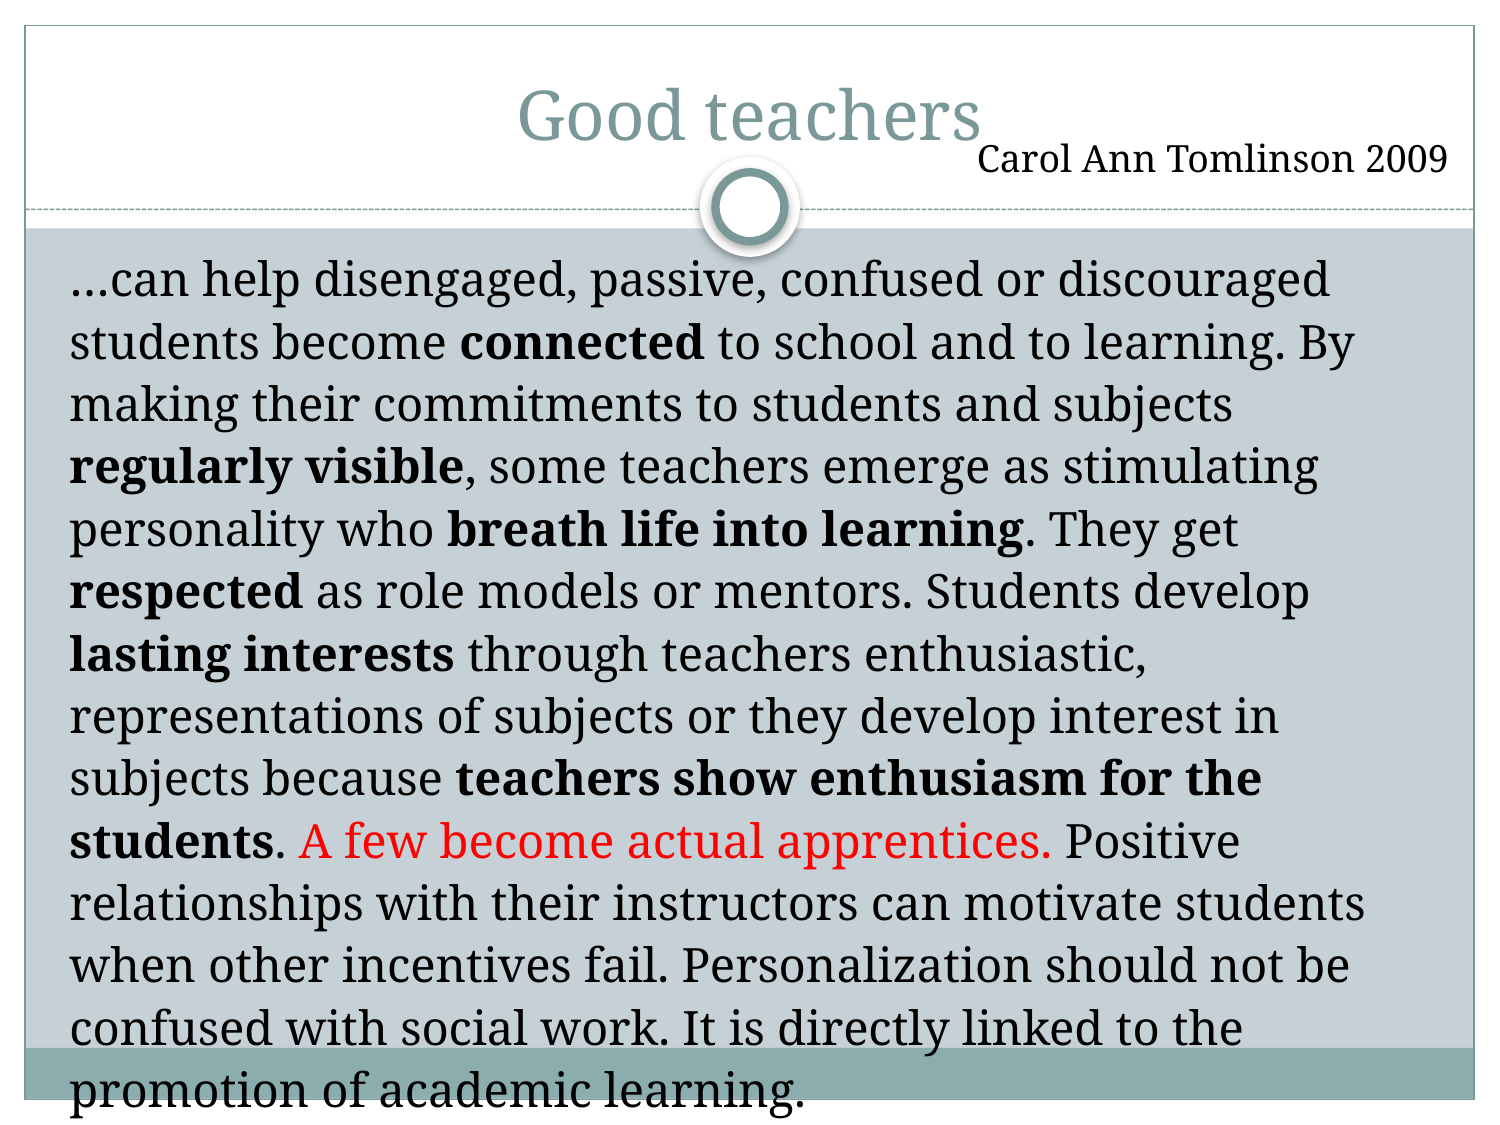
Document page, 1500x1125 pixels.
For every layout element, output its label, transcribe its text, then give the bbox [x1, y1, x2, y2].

list …can help disengaged, passive, confused or discouraged students become connected to school and to learning. By making their commitments to students and subjects regularly visible, some teachers emerge as stimulating personality who breath life into learning. They get respected as role models or mentors. Students develop lasting interests through teachers enthusiastic, representations of subjects or they develop interest in subjects because teachers show enthusiasm for the students. A few become actual apprentices. Positive relationships with their instructors can motivate students when other incentives fail. Personalization should not be confused with social work. It is directly linked to the promotion of academic learning. [54, 236, 1450, 1125]
title Good teachers [49, 37, 1450, 162]
text_box Carol Ann Tomlinson 2009 [962, 127, 1465, 187]
